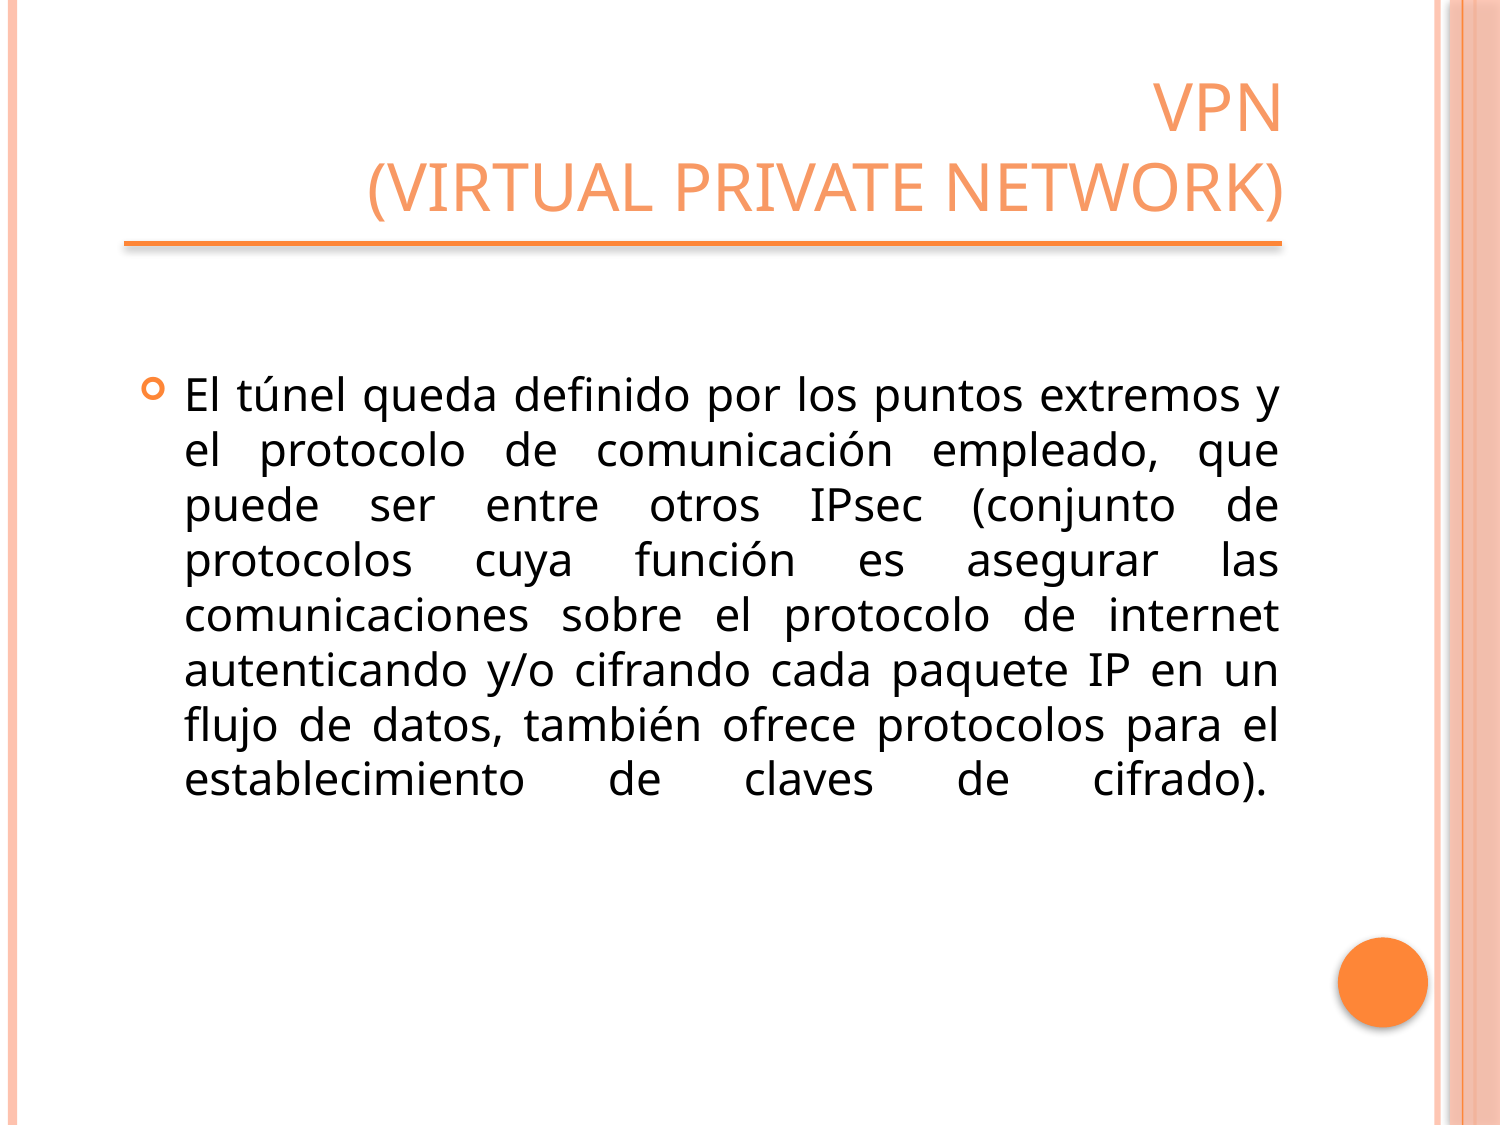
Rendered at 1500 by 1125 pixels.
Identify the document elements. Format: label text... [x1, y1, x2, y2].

list El túnel queda definido por los puntos extremos y el protocolo de comunicación empleado, que puede ser entre otros IPsec (conjunto de protocolos cuya función es asegurar las comunicaciones sobre el protocolo de internet autenticando y/o cifrando cada paquete IP en un flujo de datos, también ofrece protocolos para el establecimiento de claves de cifrado). [123, 358, 1296, 870]
title VPN (VIRTUAL PRIVATE NETWORK) [75, 45, 1300, 233]
